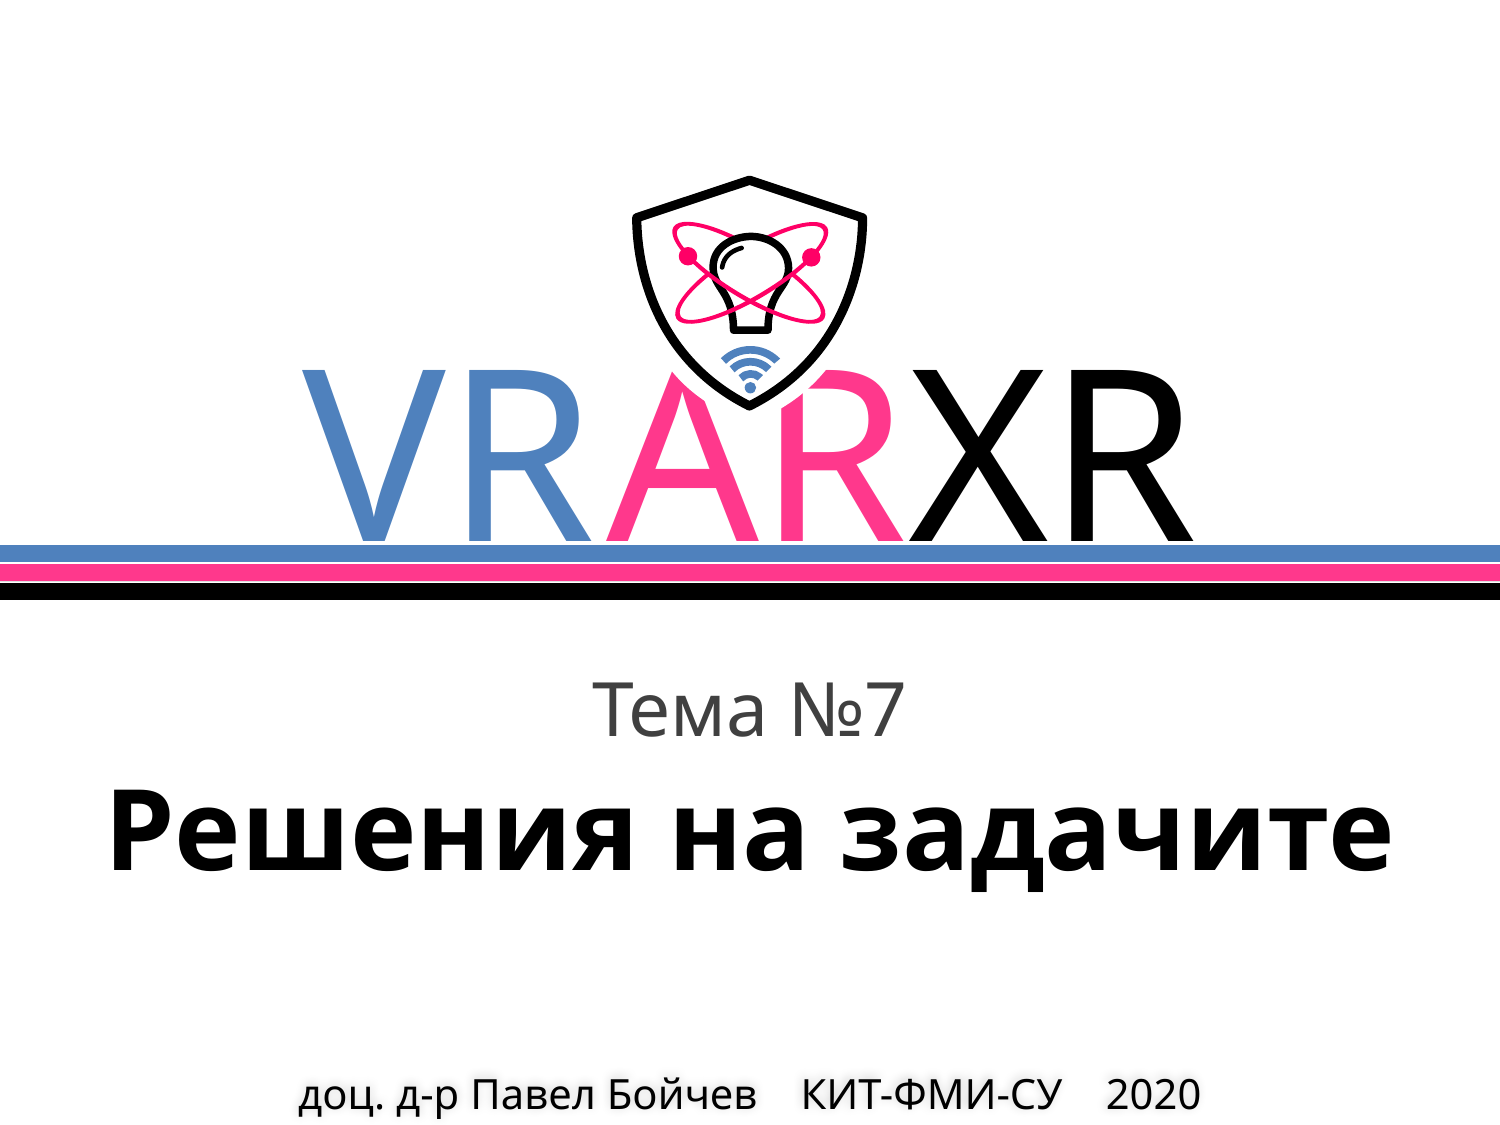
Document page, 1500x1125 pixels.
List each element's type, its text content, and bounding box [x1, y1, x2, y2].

list Решения на задачите [0, 763, 1500, 888]
list Тема №7 [0, 650, 1500, 763]
title доц. д-р Павел Бойчев КИТ-ФМИ-СУ 2020 [0, 1027, 1500, 1125]
